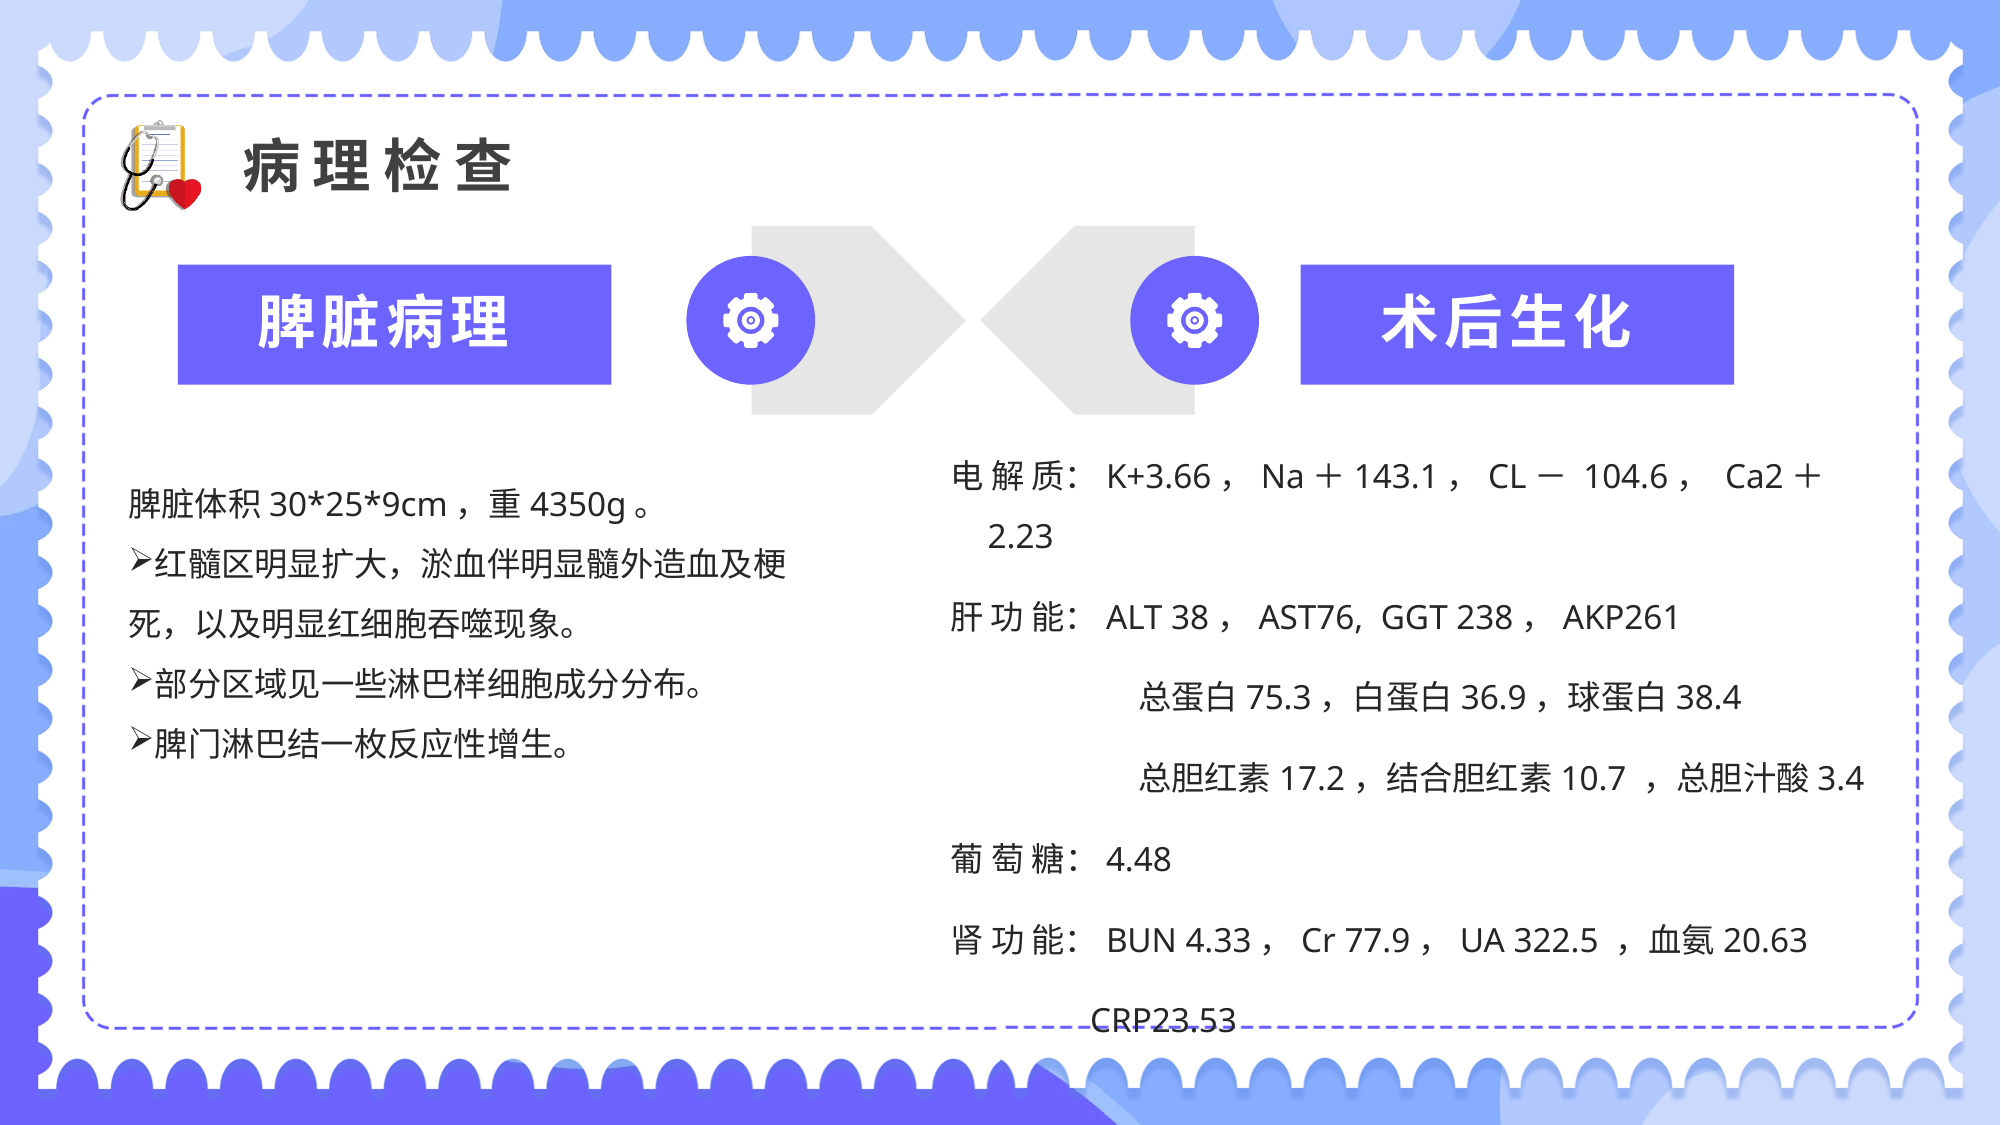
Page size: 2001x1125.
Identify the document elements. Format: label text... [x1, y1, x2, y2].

text_box [978, 224, 1196, 416]
list 脾脏体积30*25*9cm，重4350g。 红髓区明显扩大，淤血伴明显髓外造血及梗死，以及明显红细胞吞噬现象。 部分区域见一些淋巴样细胞成分分布。 脾门淋巴结一枚反应性增生。 [113, 456, 816, 878]
text_box [1166, 291, 1224, 349]
text_box [750, 224, 968, 416]
text_box [177, 264, 612, 386]
text_box [722, 291, 780, 349]
text_box 病理检查 [227, 121, 528, 207]
text_box 术后生化 [1365, 285, 1660, 358]
text_box 电 解 质：K+3.66，Na＋143.1，CL－ 104.6， Ca2＋ 2.23 肝 功 能：ALT 38，AST76, GGT 238，AKP261 总蛋白75.3，白蛋白36.9，球蛋白38.4 总胆红素17.2，结合胆红素10.7 ，总胆汁酸3.4 葡 萄 糖：4.48 肾 功 能：BUN 4.33，Cr 77.9，UA 322.5 ，血氨20.63 CRP23.53 [935, 427, 1900, 1056]
text_box [685, 254, 817, 386]
picture [0, 0, 2000, 1125]
text_box [1129, 254, 1261, 386]
text_box 脾脏病理 [242, 285, 538, 358]
text_box [1299, 264, 1735, 386]
